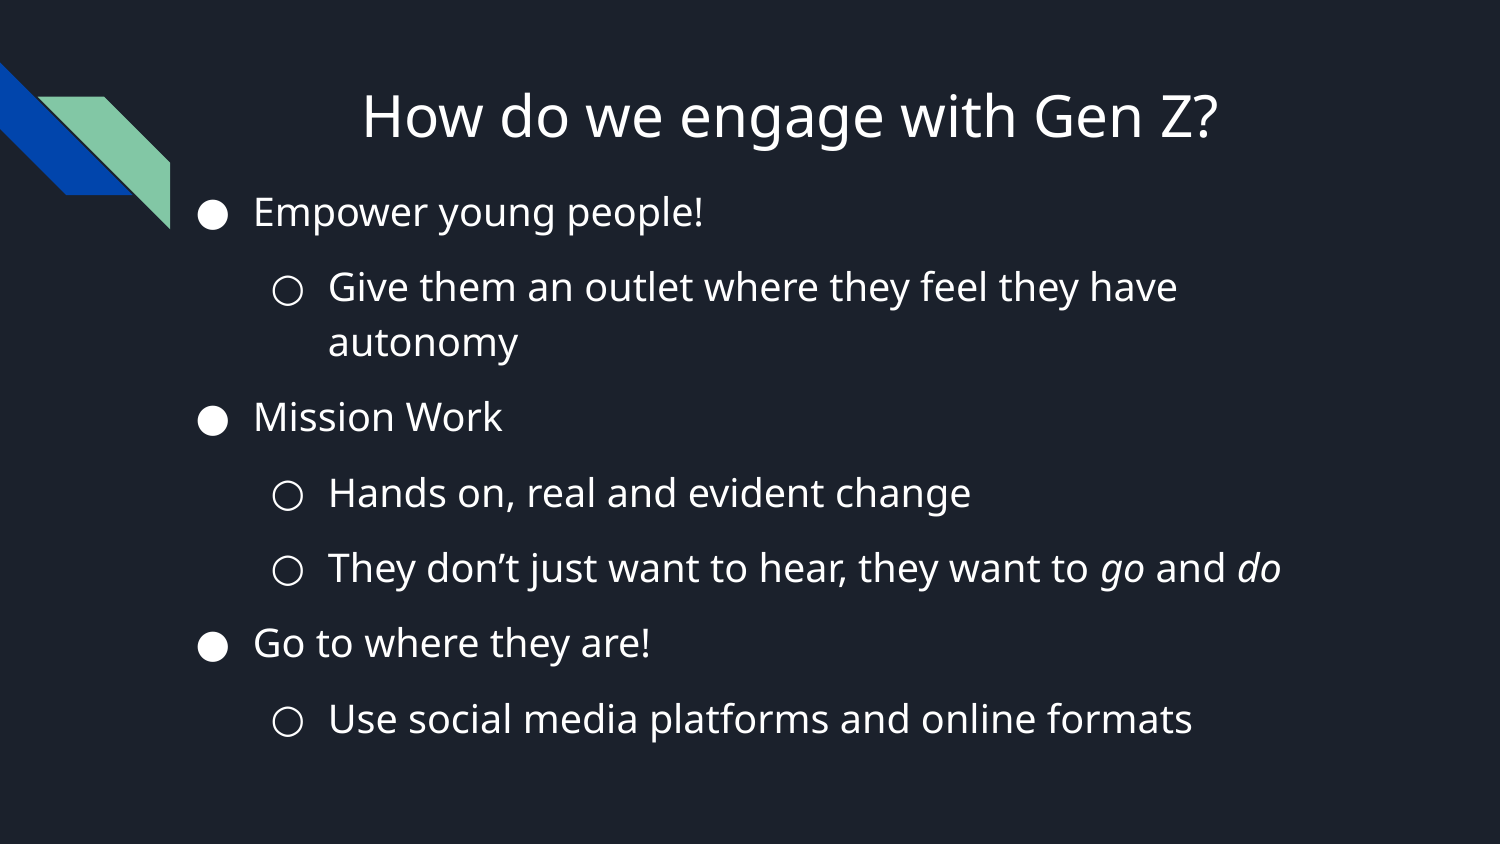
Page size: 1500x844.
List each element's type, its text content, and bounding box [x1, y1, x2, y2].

list Empower young people! Give them an outlet where they feel they have autonomy Mission Work Hands on, real and evident change They don’t just want to hear, they want to go and do Go to where they are! Use social media platforms and online formats [162, 164, 1318, 643]
title How do we engage with Gen Z? [212, 64, 1368, 215]
